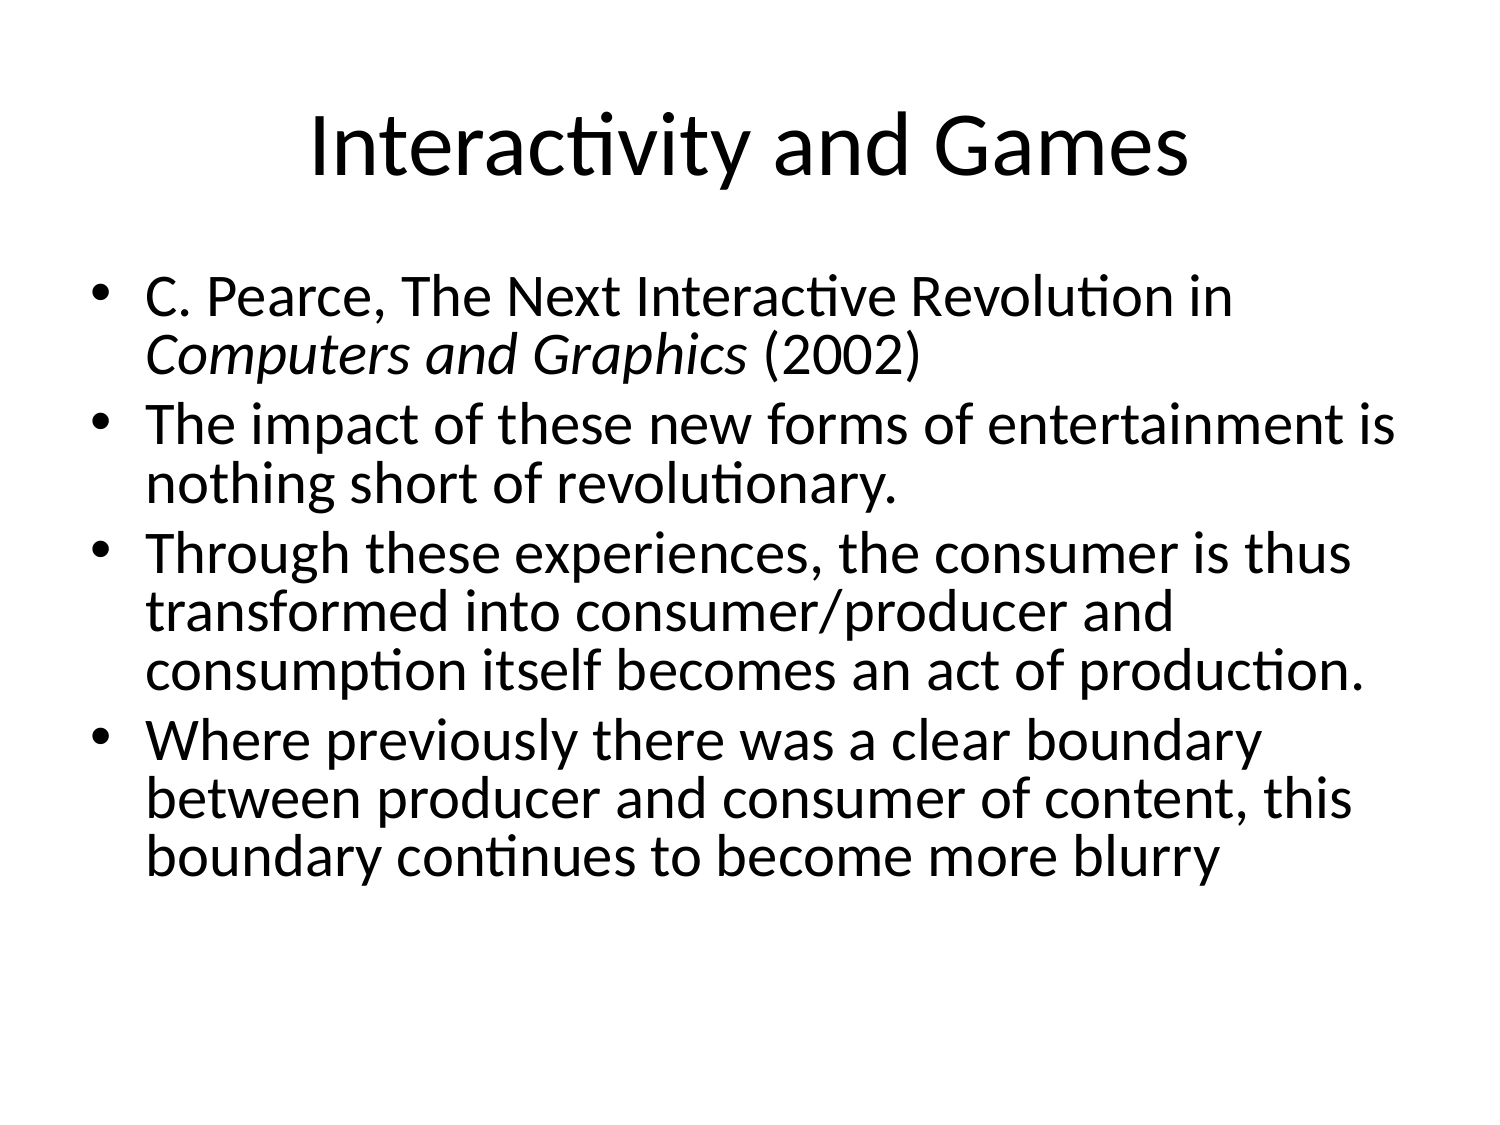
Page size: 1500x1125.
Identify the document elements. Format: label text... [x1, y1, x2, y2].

title Interactivity and Games [75, 45, 1425, 233]
list C. Pearce, The Next Interactive Revolution in Computers and Graphics (2002) The impact of these new forms of entertainment is nothing short of revolutionary. Through these experiences, the consumer is thus transformed into consumer/producer and consumption itself becomes an act of production. Where previously there was a clear boundary between producer and consumer of content, this boundary continues to become more blurry [75, 262, 1425, 1005]
